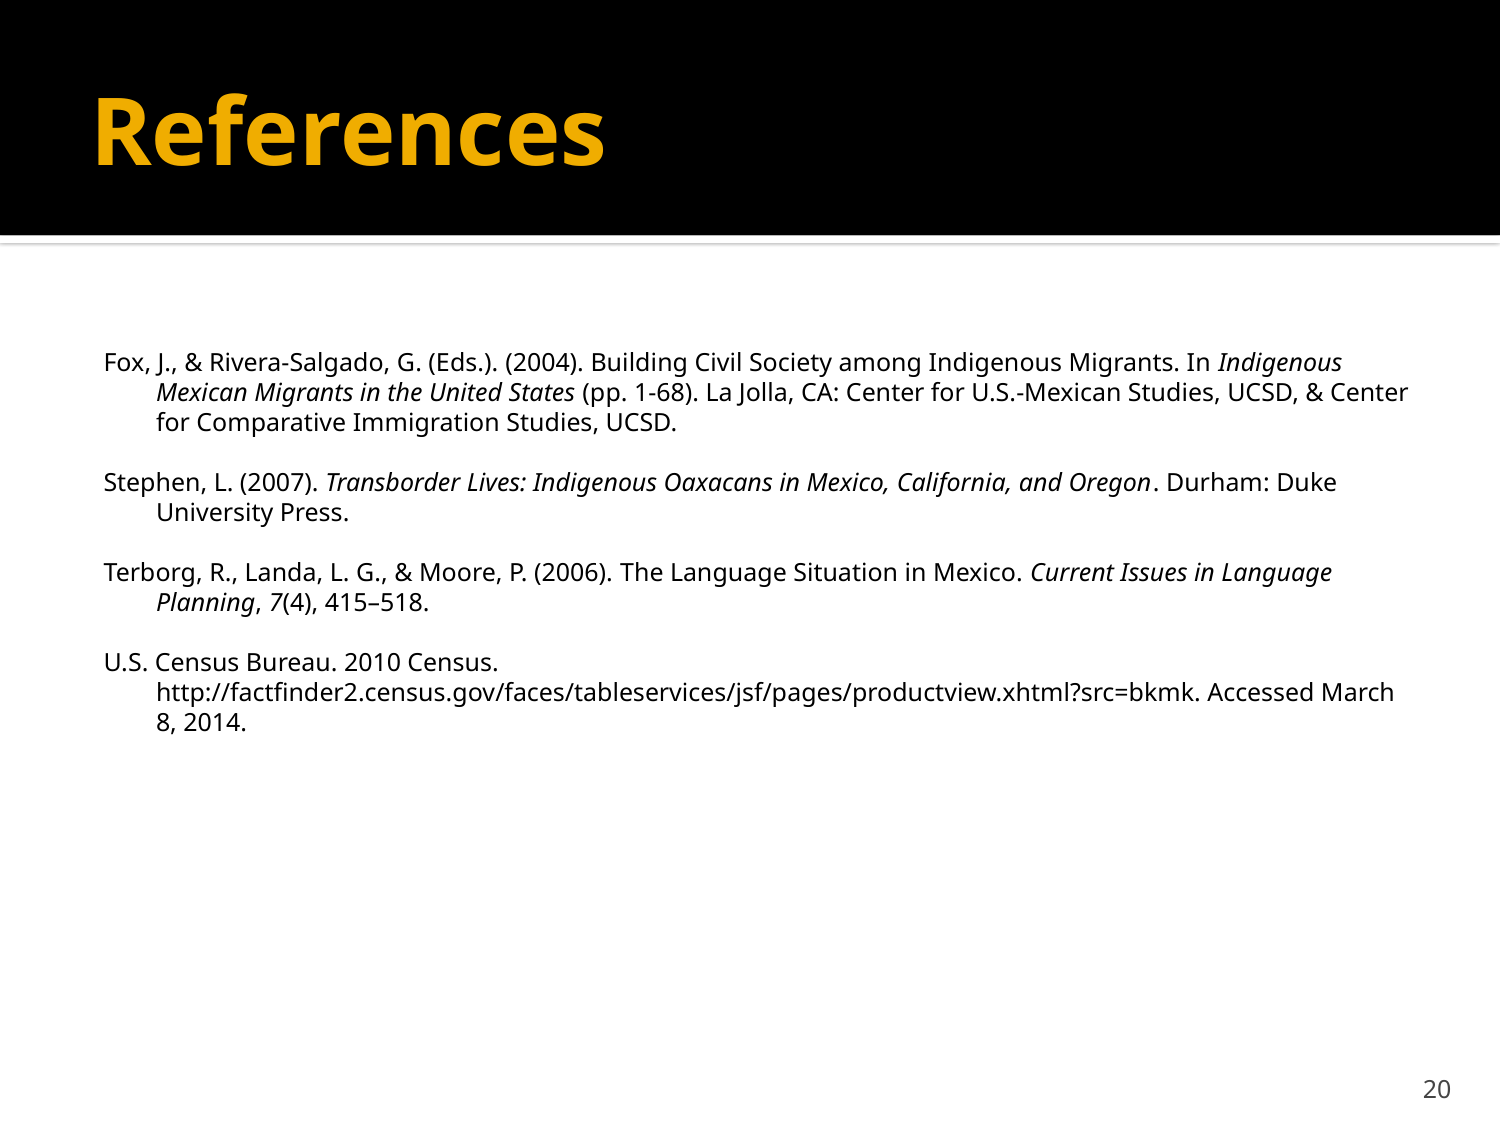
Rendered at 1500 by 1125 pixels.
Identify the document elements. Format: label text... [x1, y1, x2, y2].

list Fox, J., & Rivera-Salgado, G. (Eds.). (2004). Building Civil Society among Indigenous Migrants. In Indigenous Mexican Migrants in the United States (pp. 1-68). La Jolla, CA: Center for U.S.-Mexican Studies, UCSD, & Center for Comparative Immigration Studies, UCSD. Stephen, L. (2007). Transborder Lives: Indigenous Oaxacans in Mexico, California, and Oregon. Durham: Duke University Press. Terborg, R., Landa, L. G., & Moore, P. (2006). The Language Situation in Mexico. Current Issues in Language Planning, 7(4), 415–518. U.S. Census Bureau. 2010 Census. http://factfinder2.census.gov/faces/tableservices/jsf/pages/productview.xhtml?src=bkmk. Accessed March 8, 2014. [75, 237, 1425, 1022]
title References [75, 25, 1425, 231]
slide_number 20 [1345, 1062, 1467, 1108]
